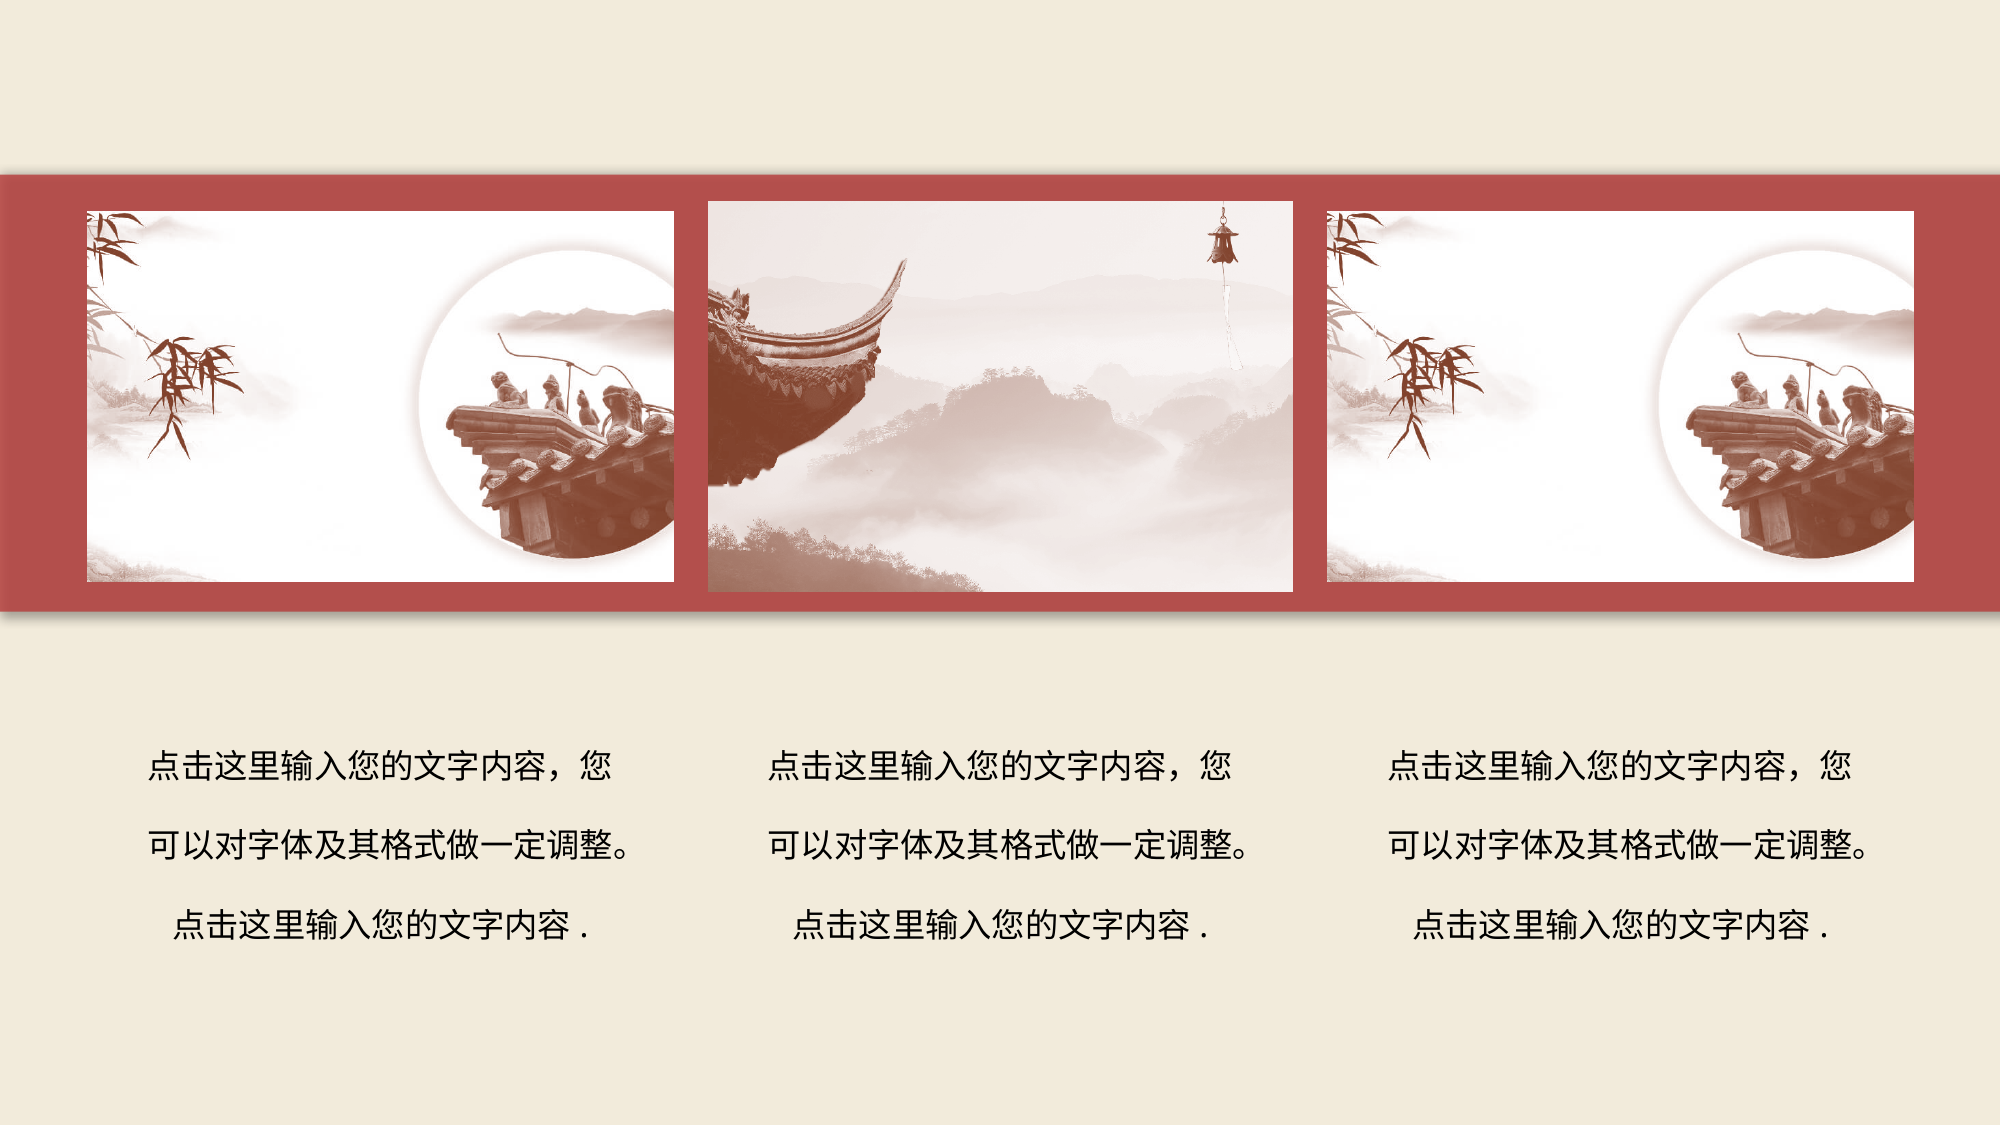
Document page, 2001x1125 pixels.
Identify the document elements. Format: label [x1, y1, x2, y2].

text_box [0, 174, 2000, 955]
